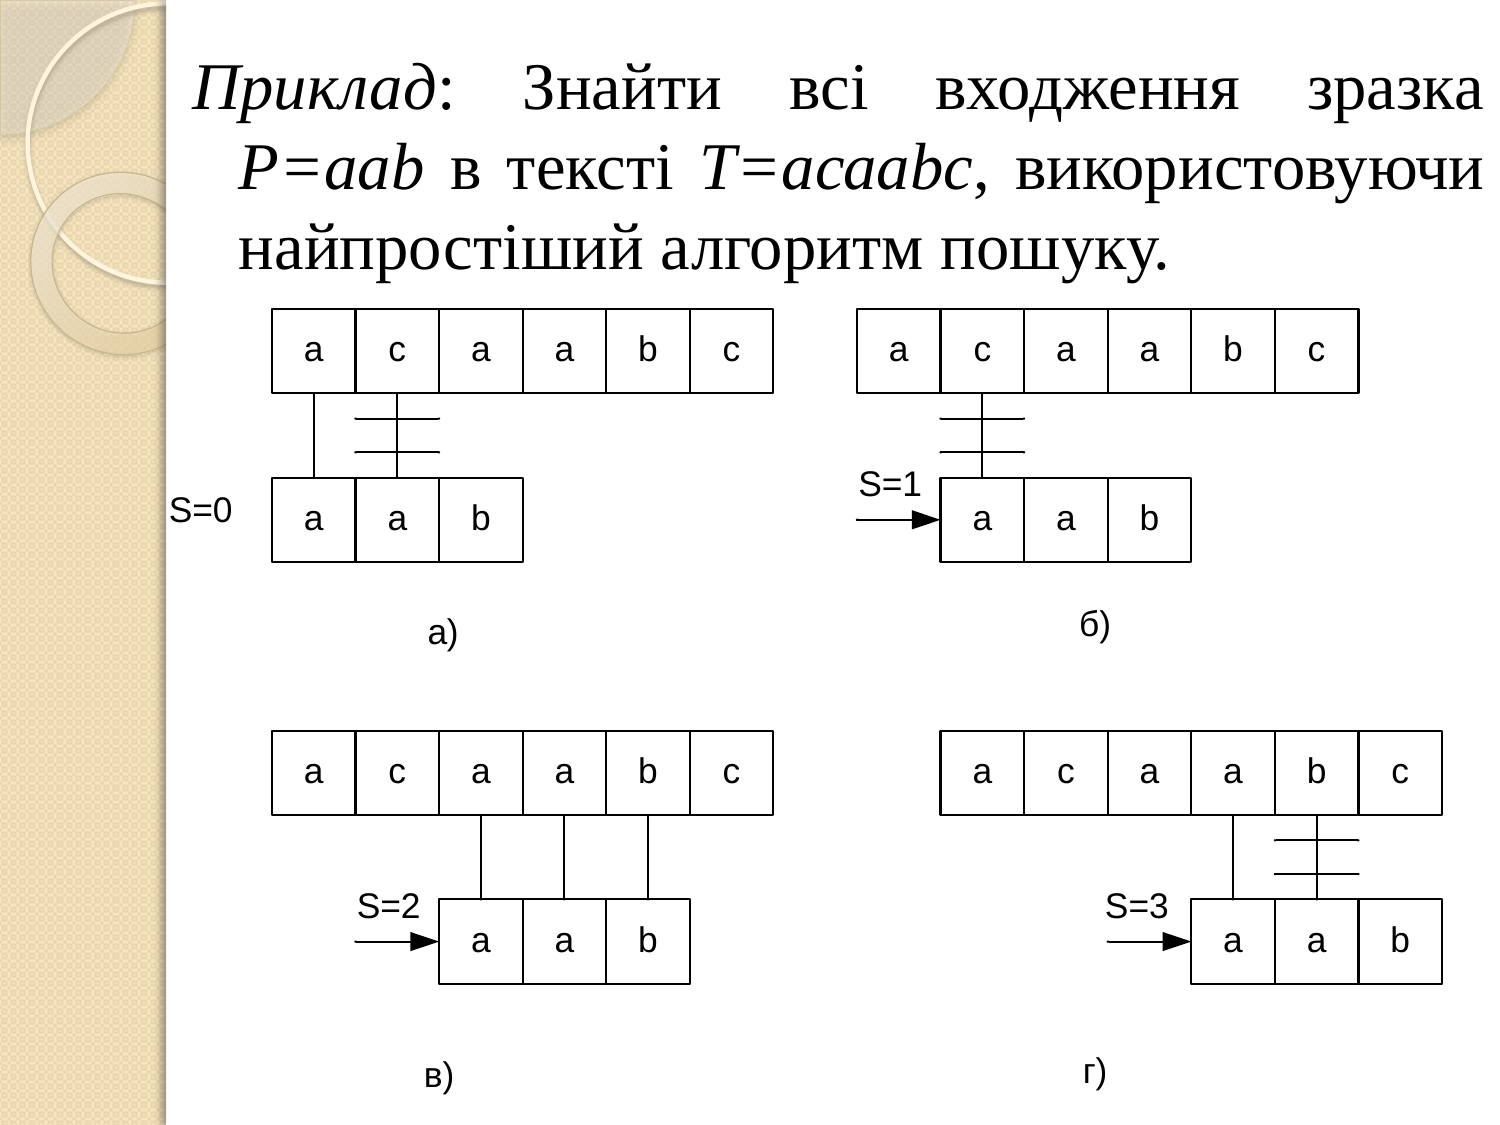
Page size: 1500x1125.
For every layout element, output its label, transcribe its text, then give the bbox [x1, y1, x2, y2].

list Приклад: Знайти всі входження зразка Р=ааb в тексті Т=асааbс, використовуючи найпростіший алгоритм пошуку. [164, 35, 1500, 305]
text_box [165, 304, 1447, 1102]
